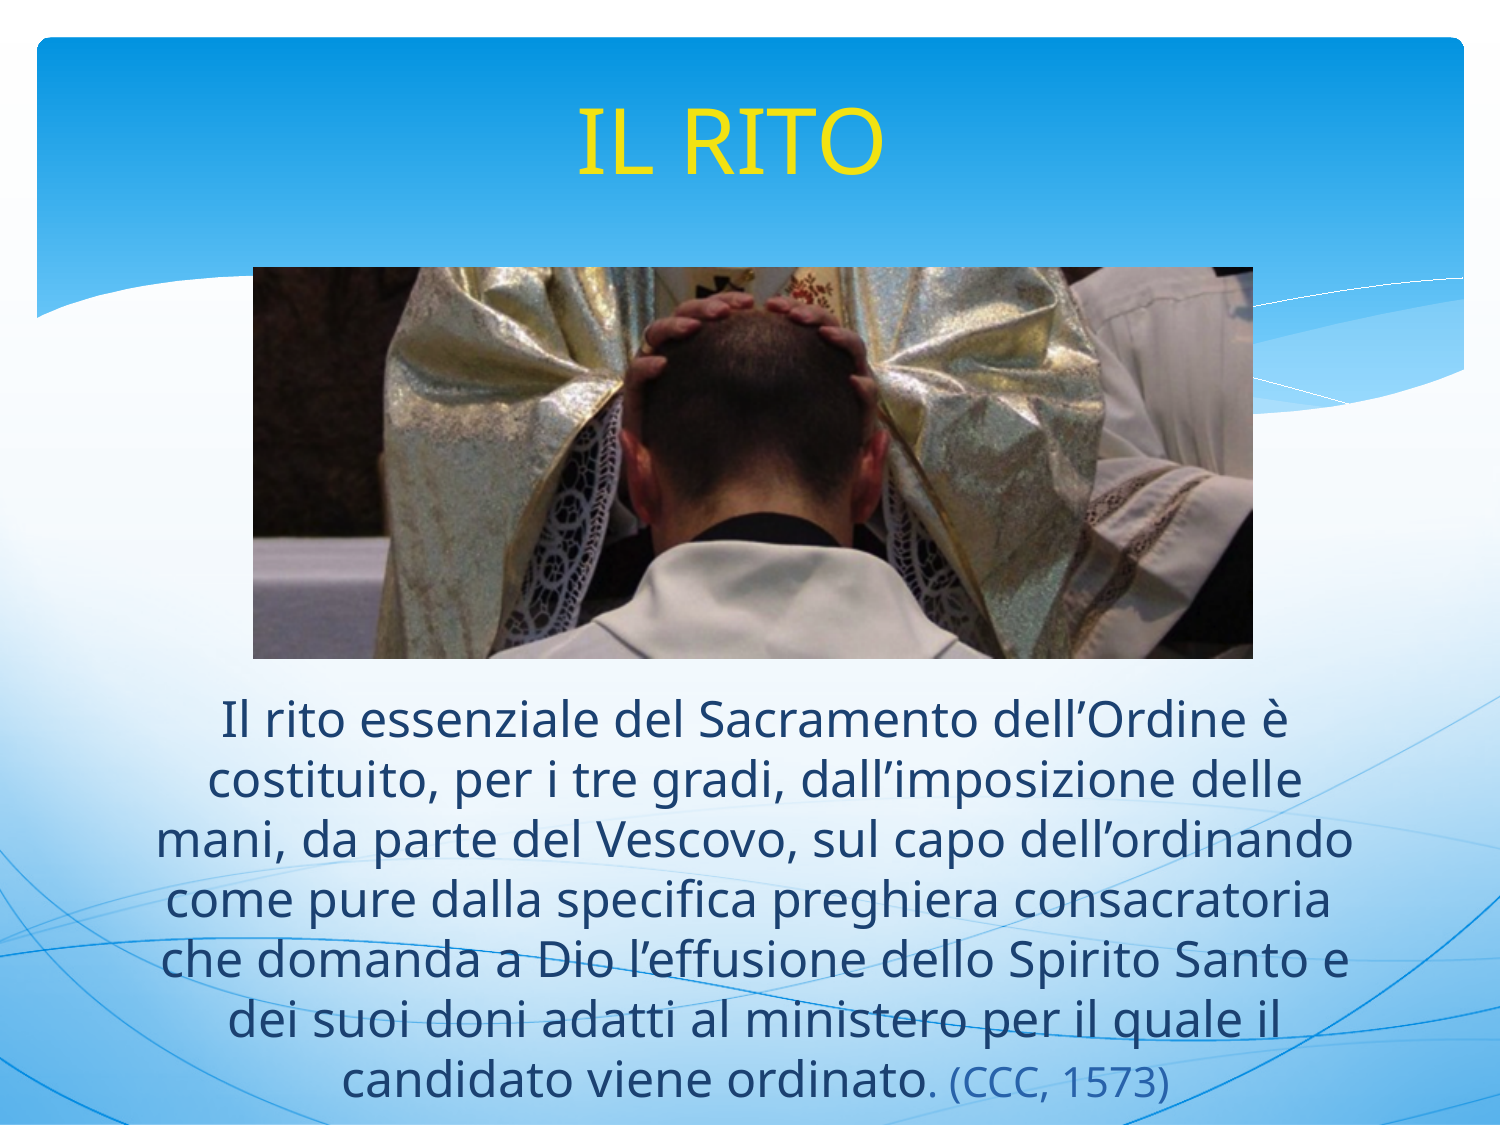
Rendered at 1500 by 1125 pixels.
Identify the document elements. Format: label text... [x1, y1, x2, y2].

title IL RITO [242, 55, 1223, 220]
text_box Il rito essenziale del Sacramento dell’Ordine è costituito, per i tre gradi, dall’imposizione delle mani, da parte del Vescovo, sul capo dell’ordinando come pure dalla specifica preghiera consacratoria che domanda a Dio l’effusione dello Spirito Santo e dei suoi doni adatti al ministero per il quale il candidato viene ordinato. (CCC, 1573) [123, 679, 1388, 1115]
picture [253, 266, 1254, 659]
